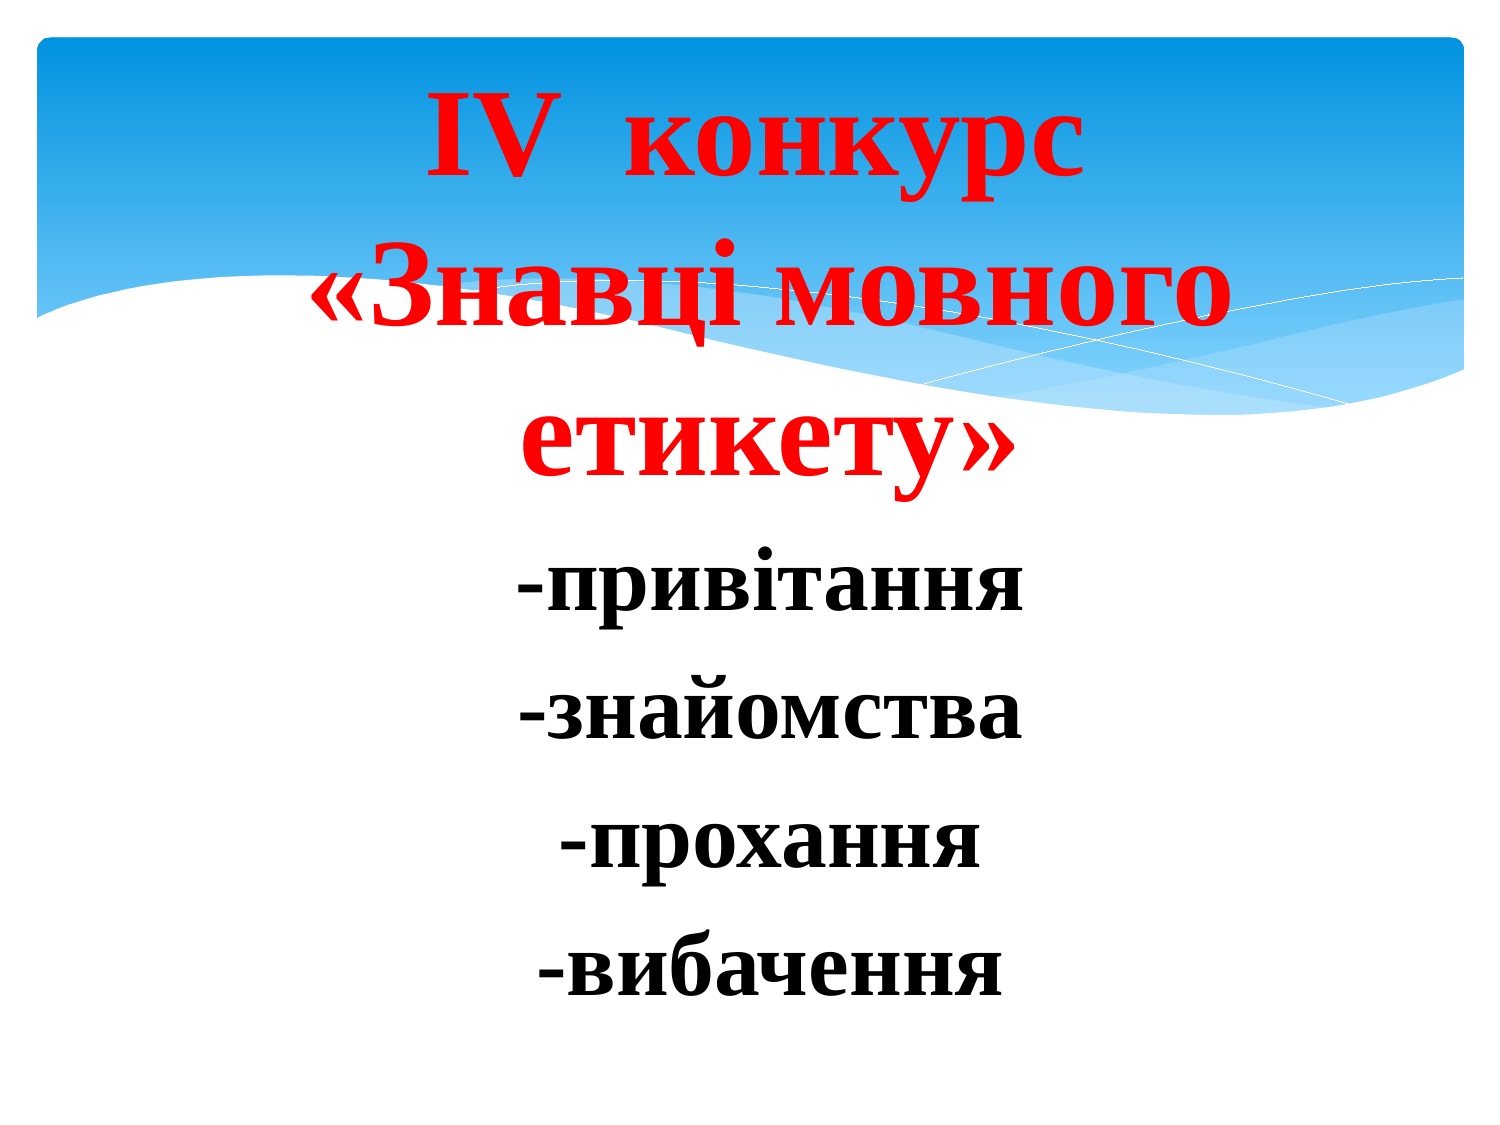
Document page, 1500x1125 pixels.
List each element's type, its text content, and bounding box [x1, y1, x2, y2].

list IV конкурс «Знавці мовного етикету» -привітання -знайомства -прохання -вибачення [41, 42, 1500, 1094]
